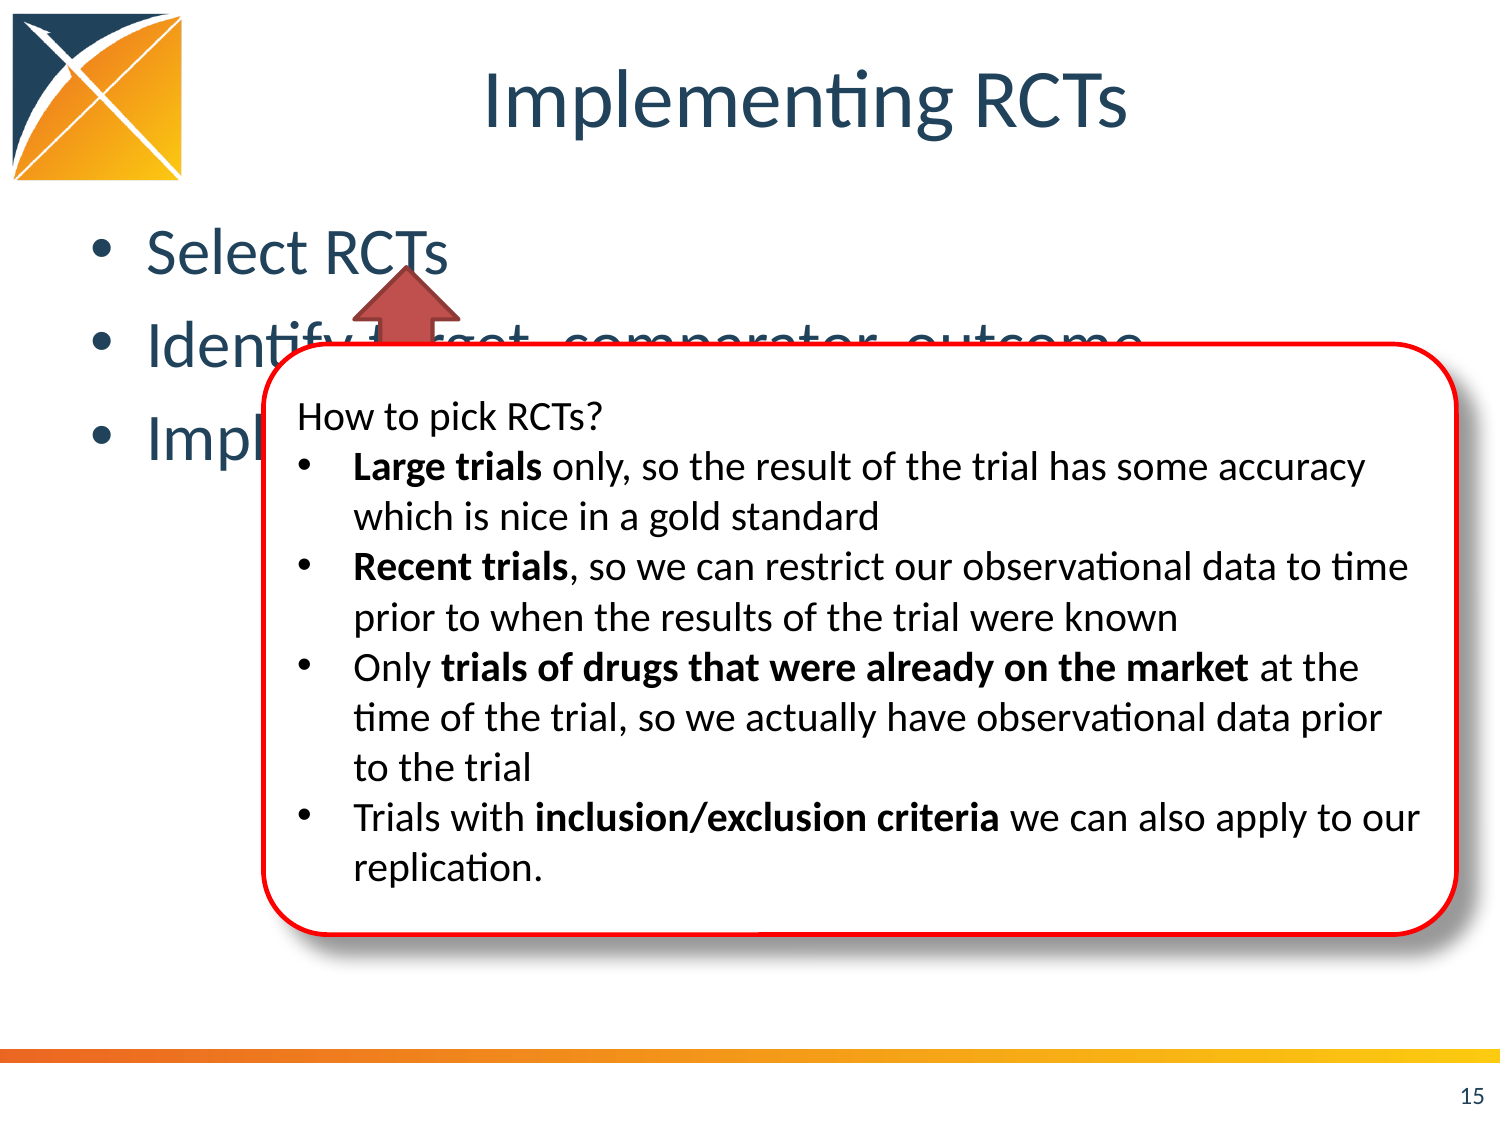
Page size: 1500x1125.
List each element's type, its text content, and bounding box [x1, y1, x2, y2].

list Select RCTs Identify target, comparator, outcome Implement inclusion criteria against CDM [75, 200, 1425, 1005]
slide_number 15 [1149, 1065, 1500, 1125]
picture [0, 0, 206, 200]
text_box [352, 265, 461, 341]
title Implementing RCTs [187, 24, 1425, 163]
text_box How to pick RCTs? Large trials only, so the result of the trial has some accuracy which is nice in a gold standard Recent trials, so we can restrict our observational data to time prior to when the results of the trial were known Only trials of drugs that were already on the market at the time of the trial, so we actually have observational data prior to the trial Trials with inclusion/exclusion criteria we can also apply to our replication. [261, 341, 1459, 937]
